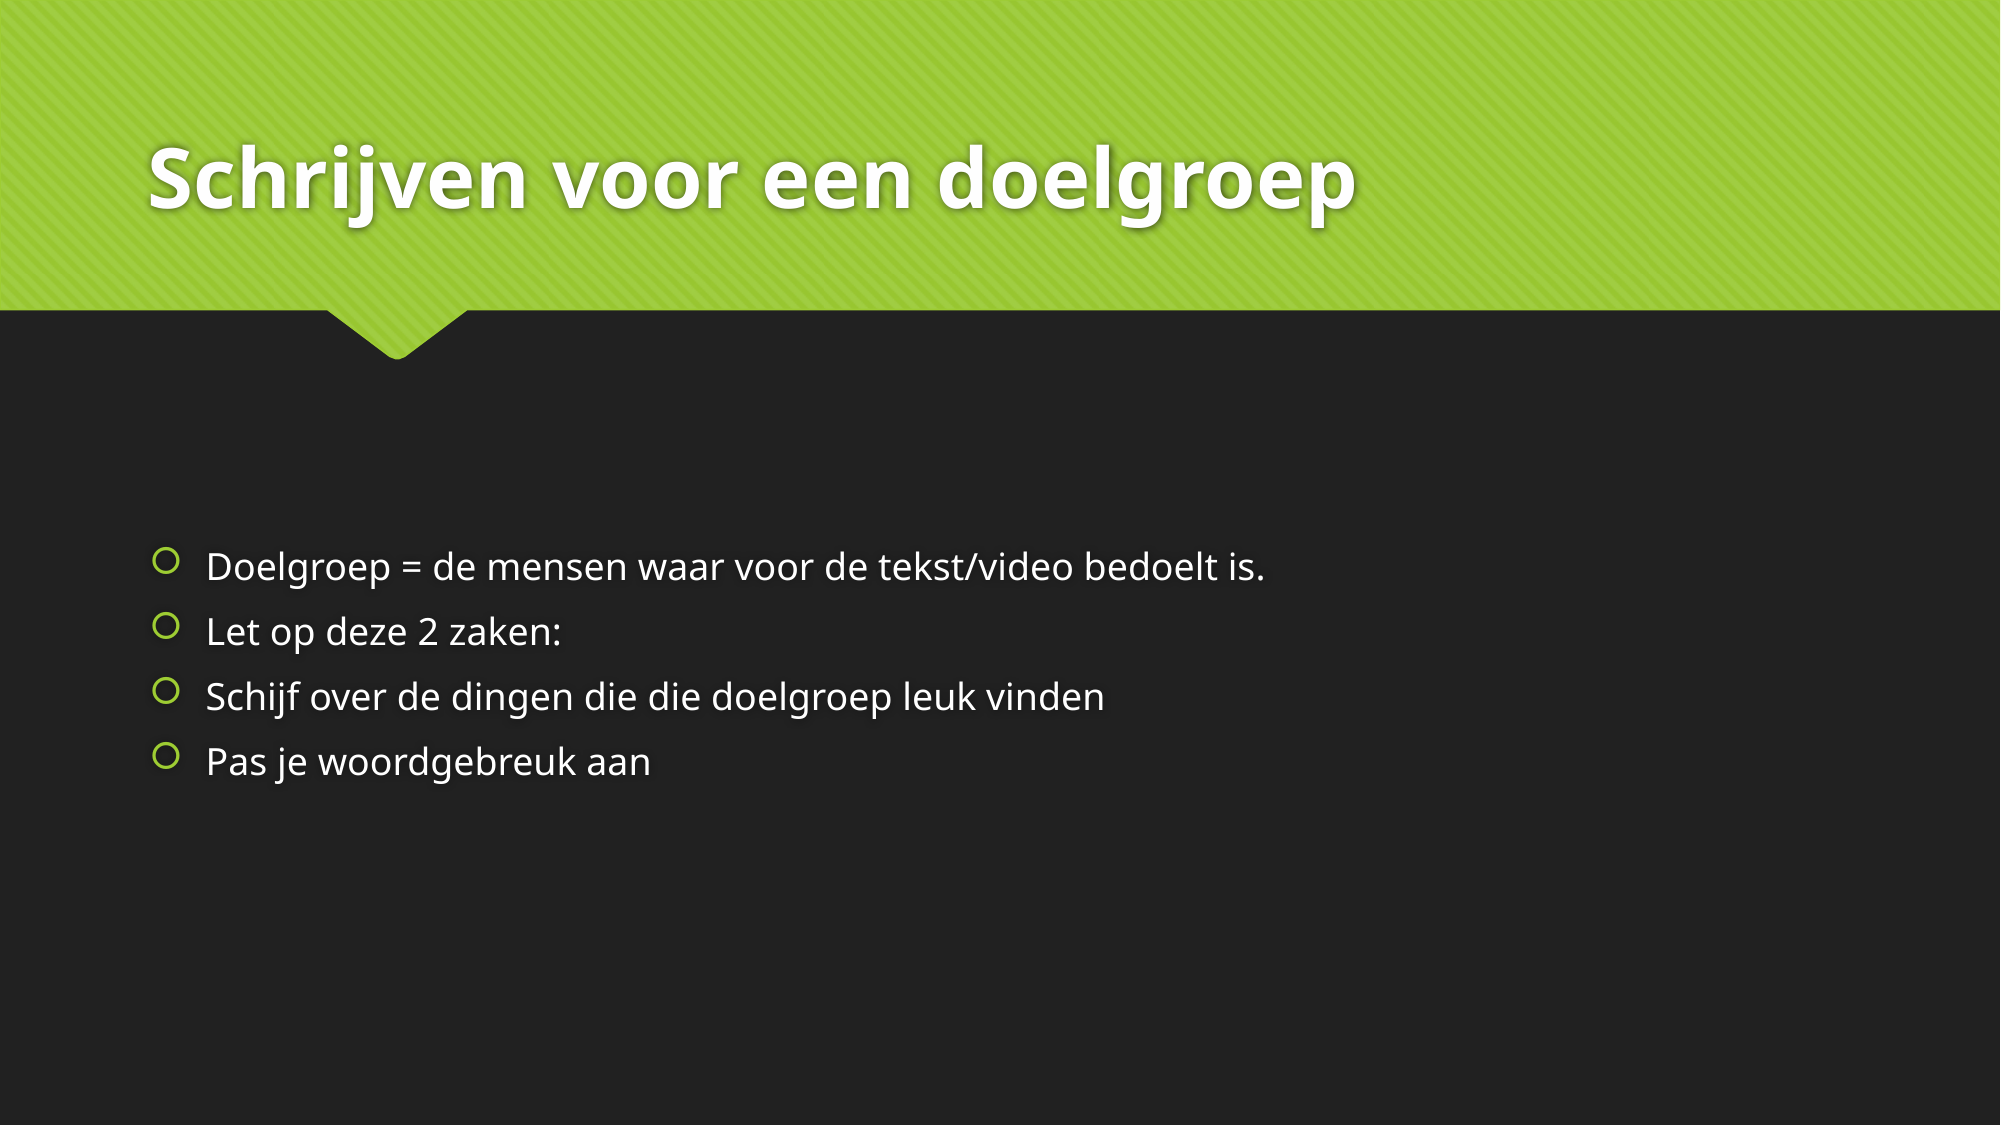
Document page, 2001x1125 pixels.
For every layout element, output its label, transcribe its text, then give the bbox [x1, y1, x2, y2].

title Schrijven voor een doelgroep [132, 73, 1868, 233]
list Doelgroep = de mensen waar voor de tekst/video bedoelt is. Let op deze 2 zaken: Schijf over de dingen die die doelgroep leuk vinden Pas je woordgebreuk aan [134, 364, 1866, 962]
